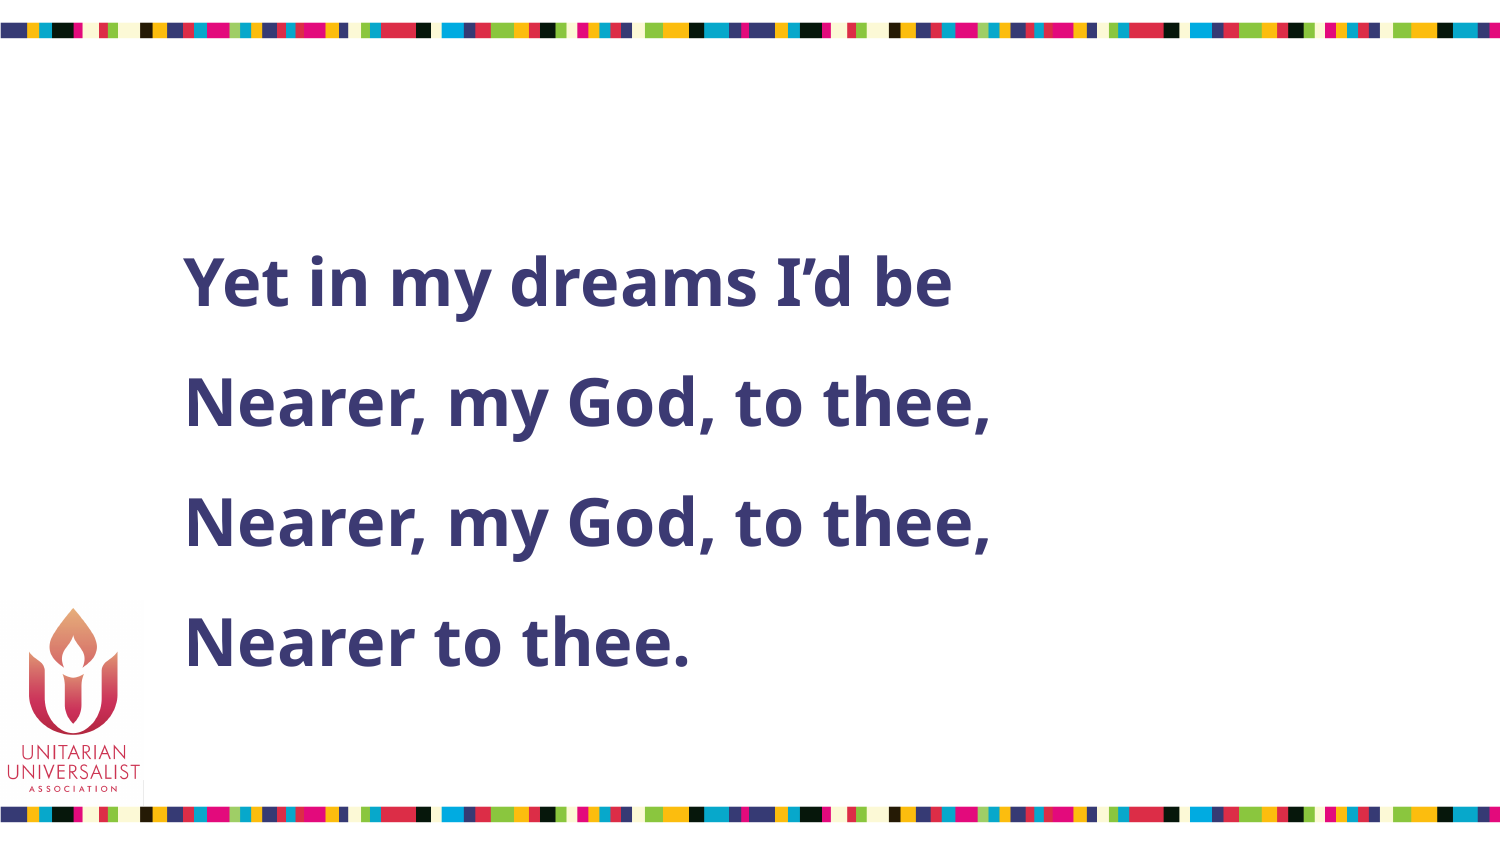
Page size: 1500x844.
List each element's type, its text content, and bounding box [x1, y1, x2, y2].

text_box Yet in my dreams I’d be Nearer, my God, to thee, Nearer, my God, to thee, Nearer to thee. [168, 184, 1421, 695]
picture [0, 600, 1500, 824]
picture [0, 22, 1500, 40]
